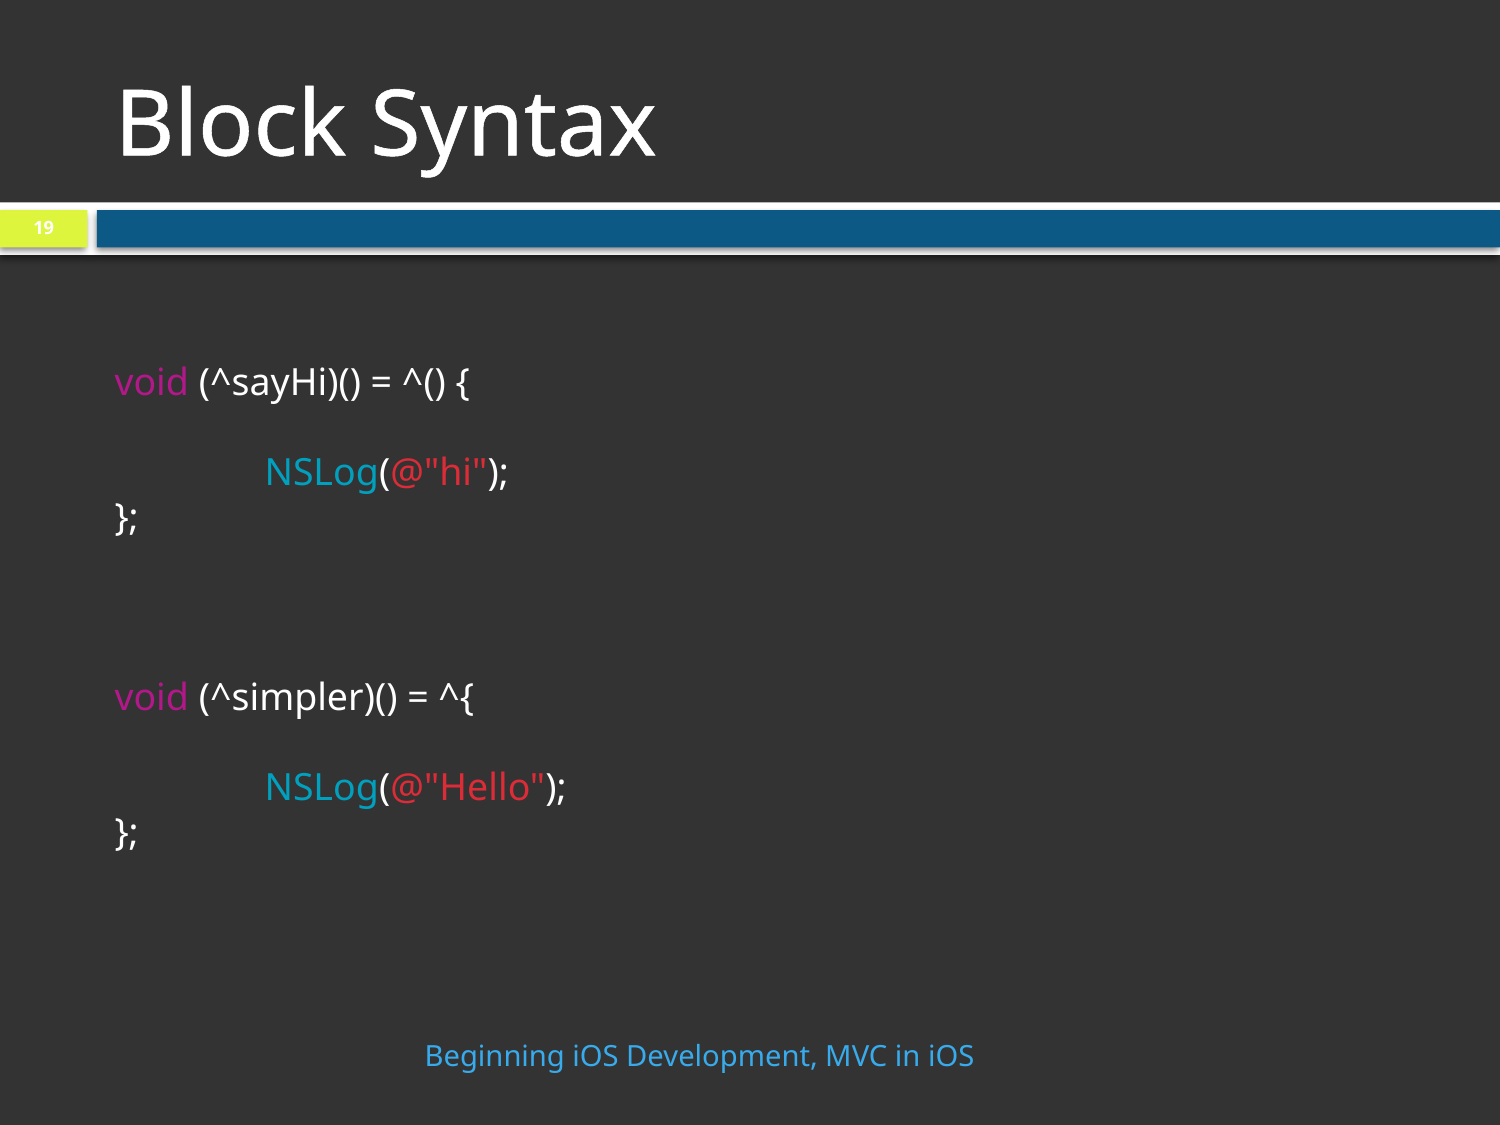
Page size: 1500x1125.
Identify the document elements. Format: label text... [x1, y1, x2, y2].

text_box void (^sayHi)() = ^() { NSLog(@"hi"); }; void (^simpler)() = ^{ NSLog(@"Hello"); }; [99, 350, 1438, 861]
footer Beginning iOS Development, MVC in iOS [99, 1024, 990, 1085]
title Block Syntax [99, 37, 1438, 200]
slide_number 19 [0, 208, 88, 249]
